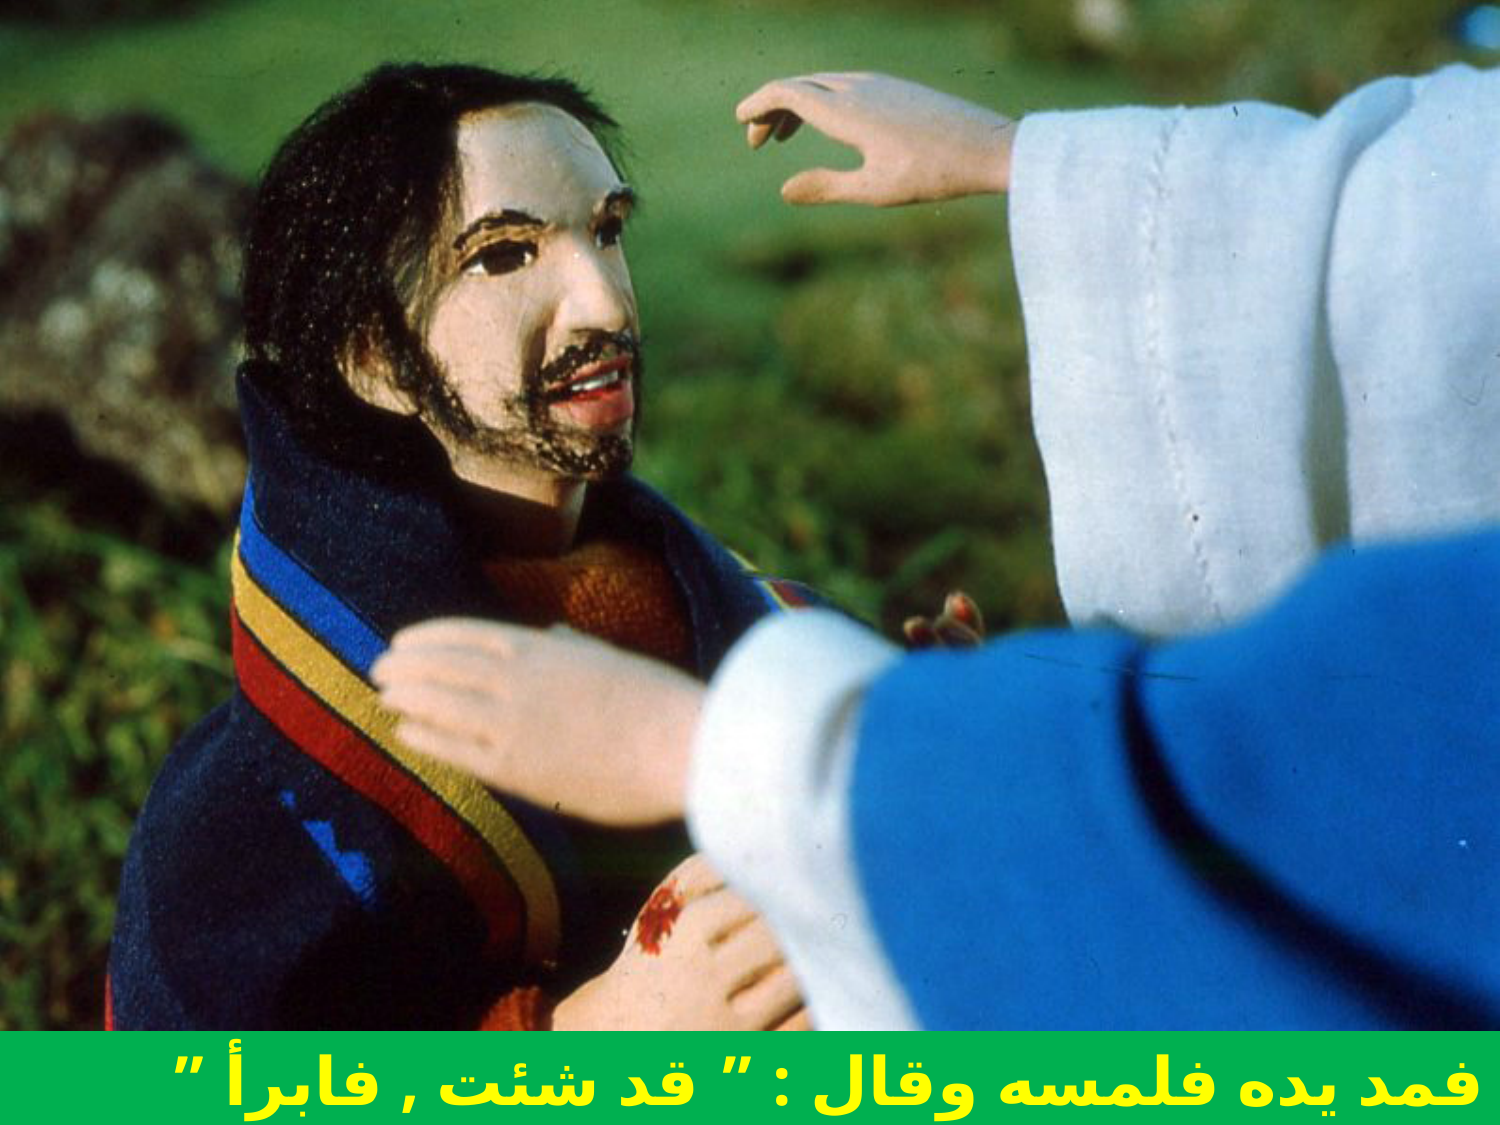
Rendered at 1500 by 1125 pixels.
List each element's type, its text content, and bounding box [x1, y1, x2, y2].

picture [0, 0, 1500, 1032]
text_box فمد يده فلمسه وقال : ” قد شئت , فابرأ ” فزال عنه البرص لوقته [0, 1040, 1500, 1125]
